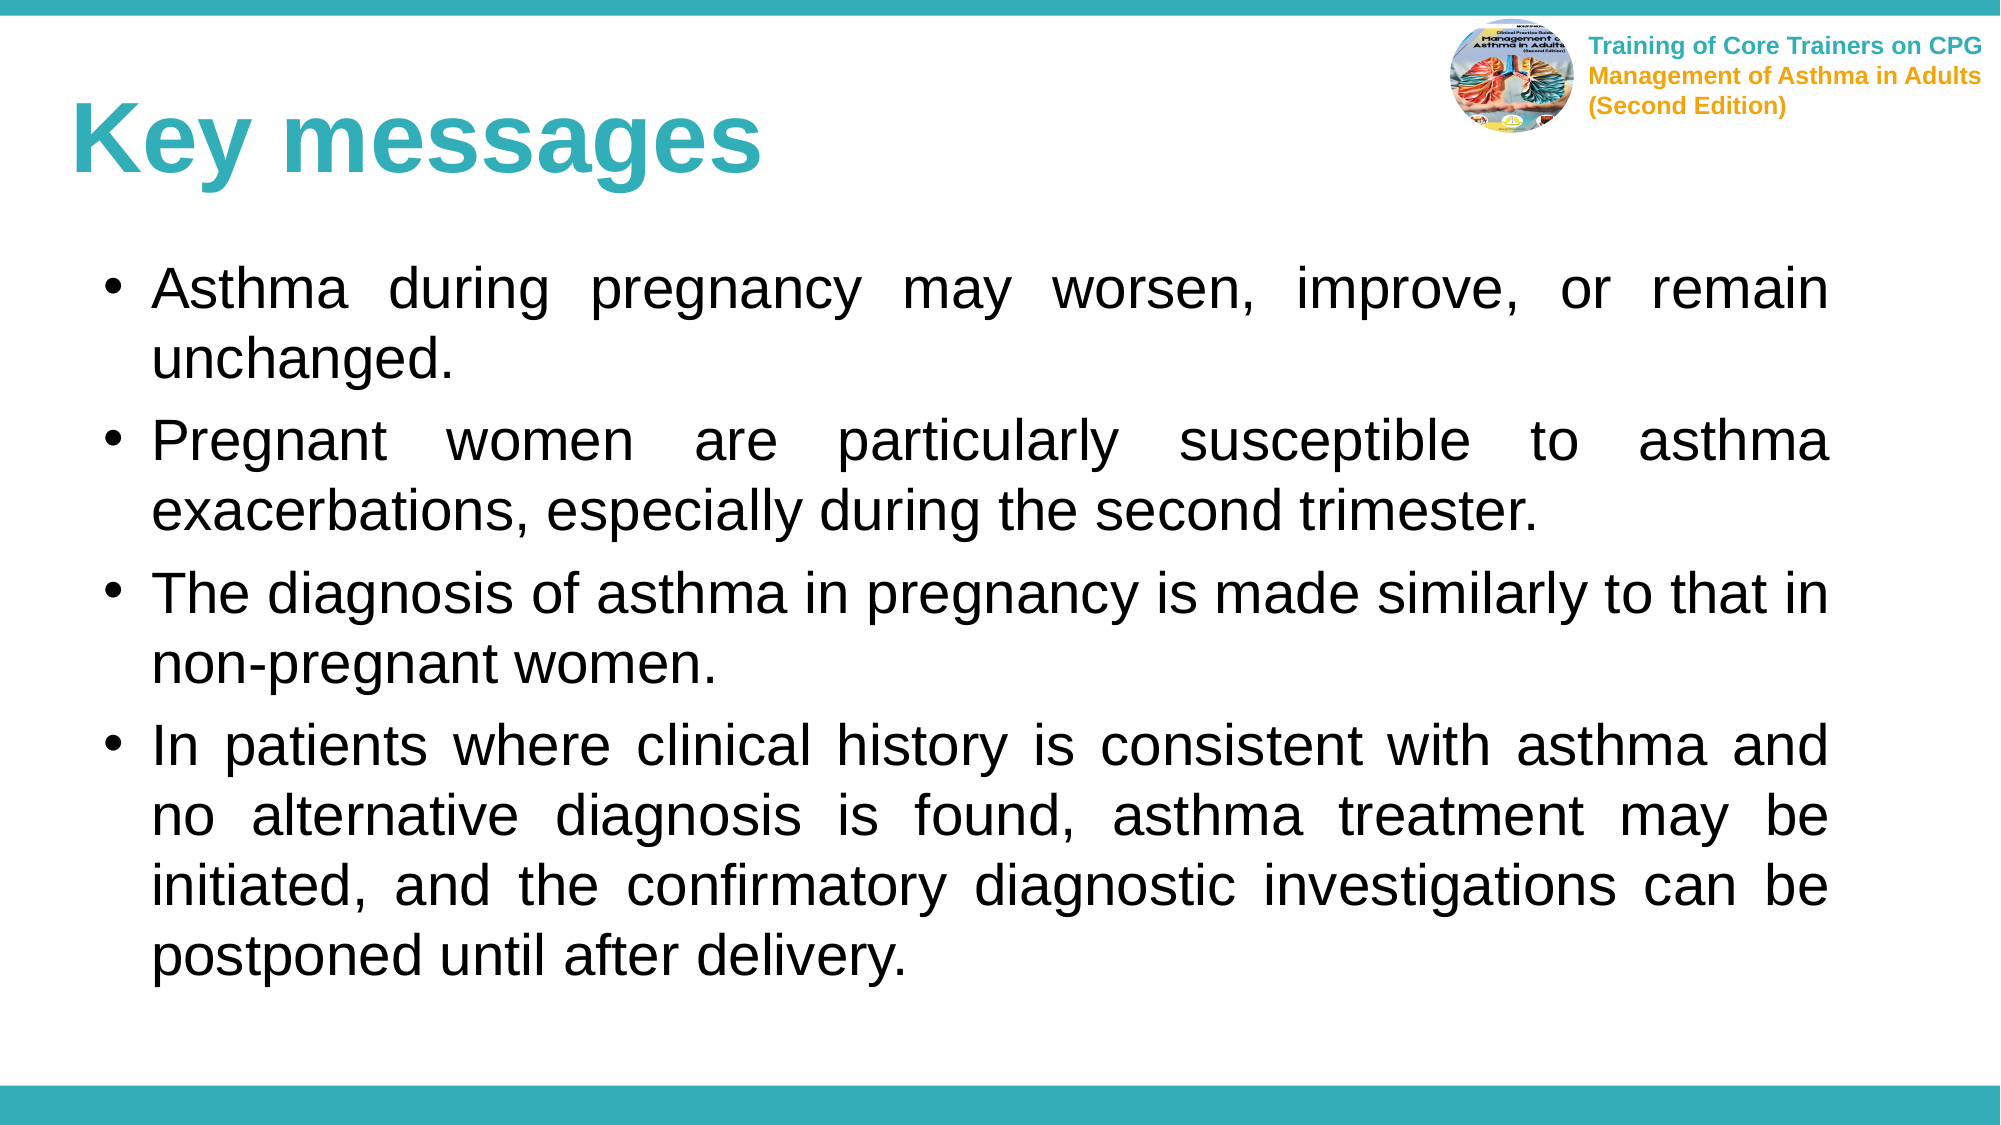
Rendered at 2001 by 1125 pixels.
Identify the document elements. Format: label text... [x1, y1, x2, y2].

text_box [1449, 18, 2000, 133]
text_box Key messages [0, 69, 2000, 196]
text_box Asthma during pregnancy may worsen, improve, or remain unchanged. Pregnant women are particularly susceptible to asthma exacerbations, especially during the second trimester. The diagnosis of asthma in pregnancy is made similarly to that in non-pregnant women. In patients where clinical history is consistent with asthma and no alternative diagnosis is found, asthma treatment may be initiated, and the confirmatory diagnostic investigations can be postponed until after delivery. [89, 242, 1847, 995]
